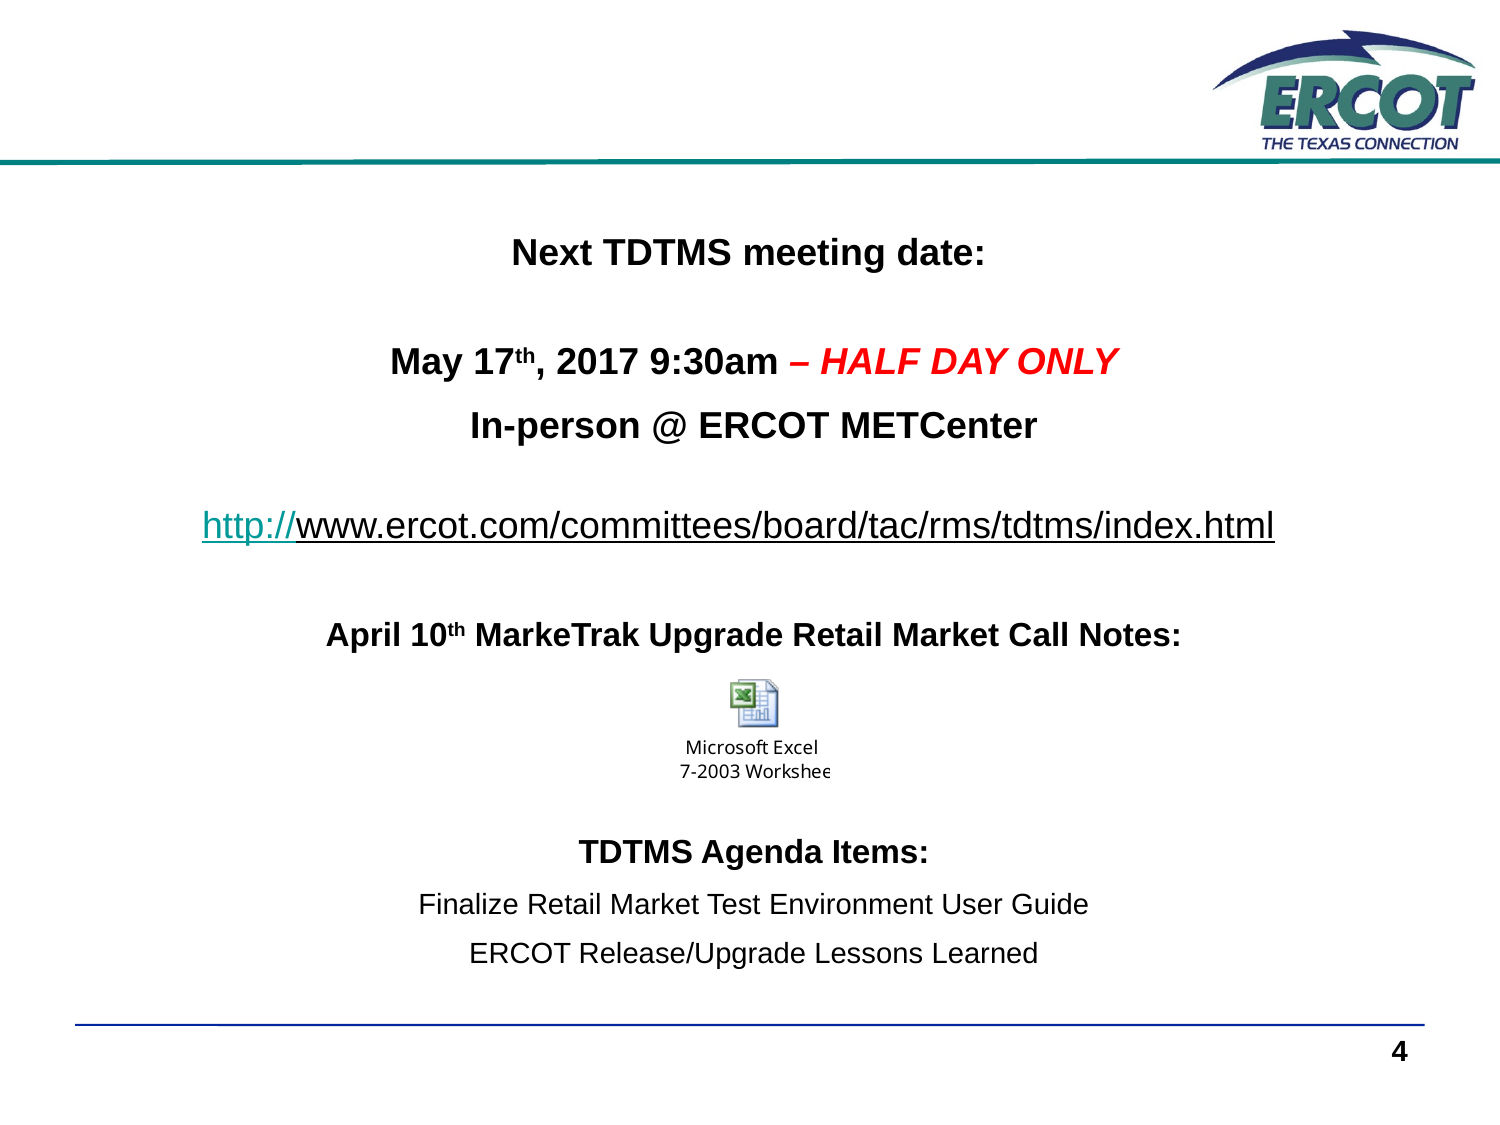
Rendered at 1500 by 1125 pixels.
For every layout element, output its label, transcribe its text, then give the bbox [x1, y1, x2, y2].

text_box http://www.ercot.com/committees/board/tac/rms/tdtms/index.html [91, 493, 1417, 554]
text_box Next TDTMS meeting date: May 17th, 2017 9:30am – HALF DAY ONLY In-person @ ERCOT METCenter April 10th MarkeTrak Upgrade Retail Market Call Notes: TDTMS Agenda Items: Finalize Retail Market Test Environment User Guide ERCOT Release/Upgrade Lessons Learned [97, 220, 1411, 493]
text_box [678, 678, 830, 806]
text_box Next TDTMS meeting date: May 17th, 2017 9:30am – HALF DAY ONLY In-person @ ERCOT METCenter April 10th MarkeTrak Upgrade Retail Market Call Notes: TDTMS Agenda Items: Finalize Retail Market Test Environment User Guide ERCOT Release/Upgrade Lessons Learned [97, 554, 1411, 977]
slide_number 4 [947, 1025, 1423, 1104]
picture [1200, 12, 1488, 158]
